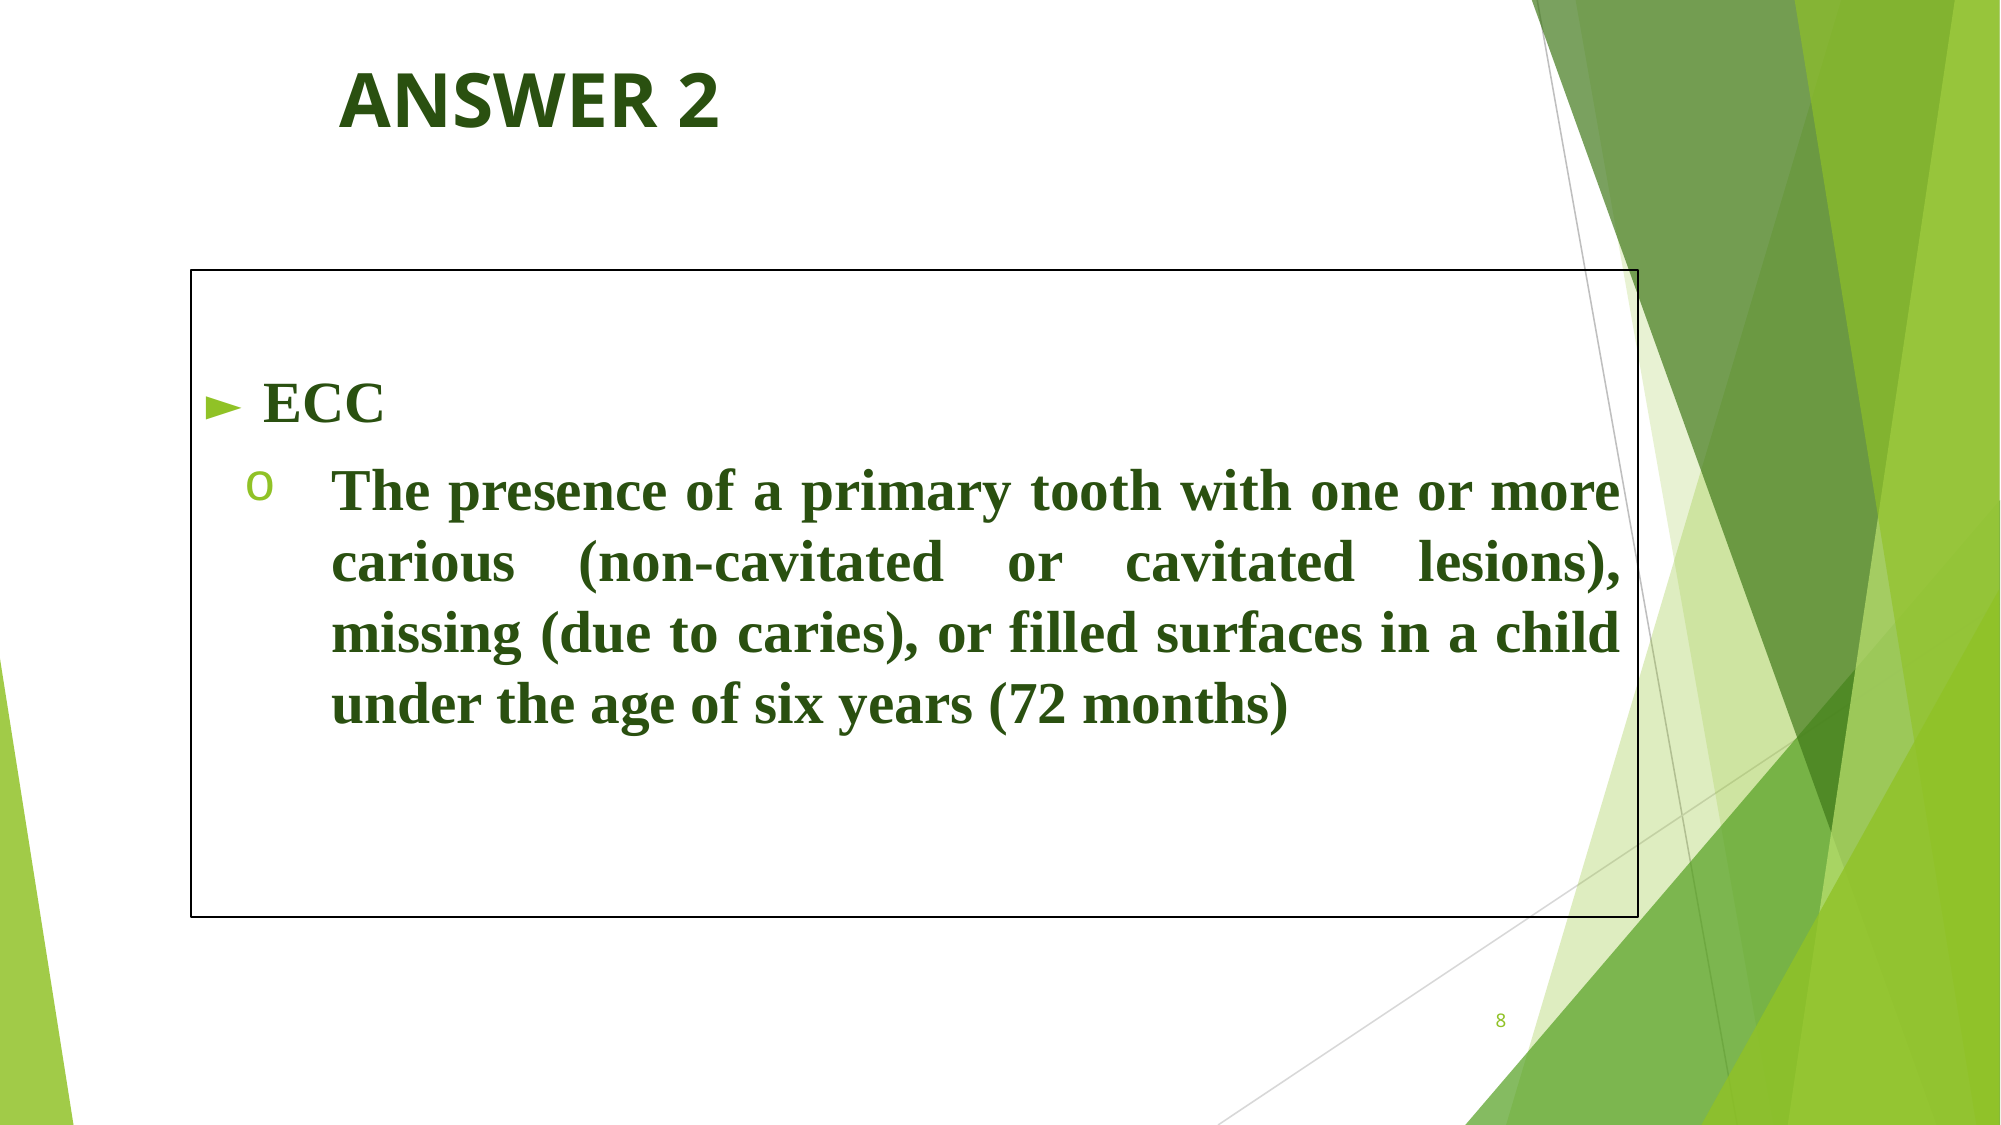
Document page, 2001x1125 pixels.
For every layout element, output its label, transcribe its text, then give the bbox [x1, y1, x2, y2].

title ANSWER 2 [324, 45, 1675, 185]
list ECC The presence of a primary tooth with one or more carious (non-cavitated or cavitated lesions), missing (due to caries), or filled surfaces in a child under the age of six years (72 months) [190, 270, 1638, 917]
slide_number 8 [1409, 991, 1522, 1051]
